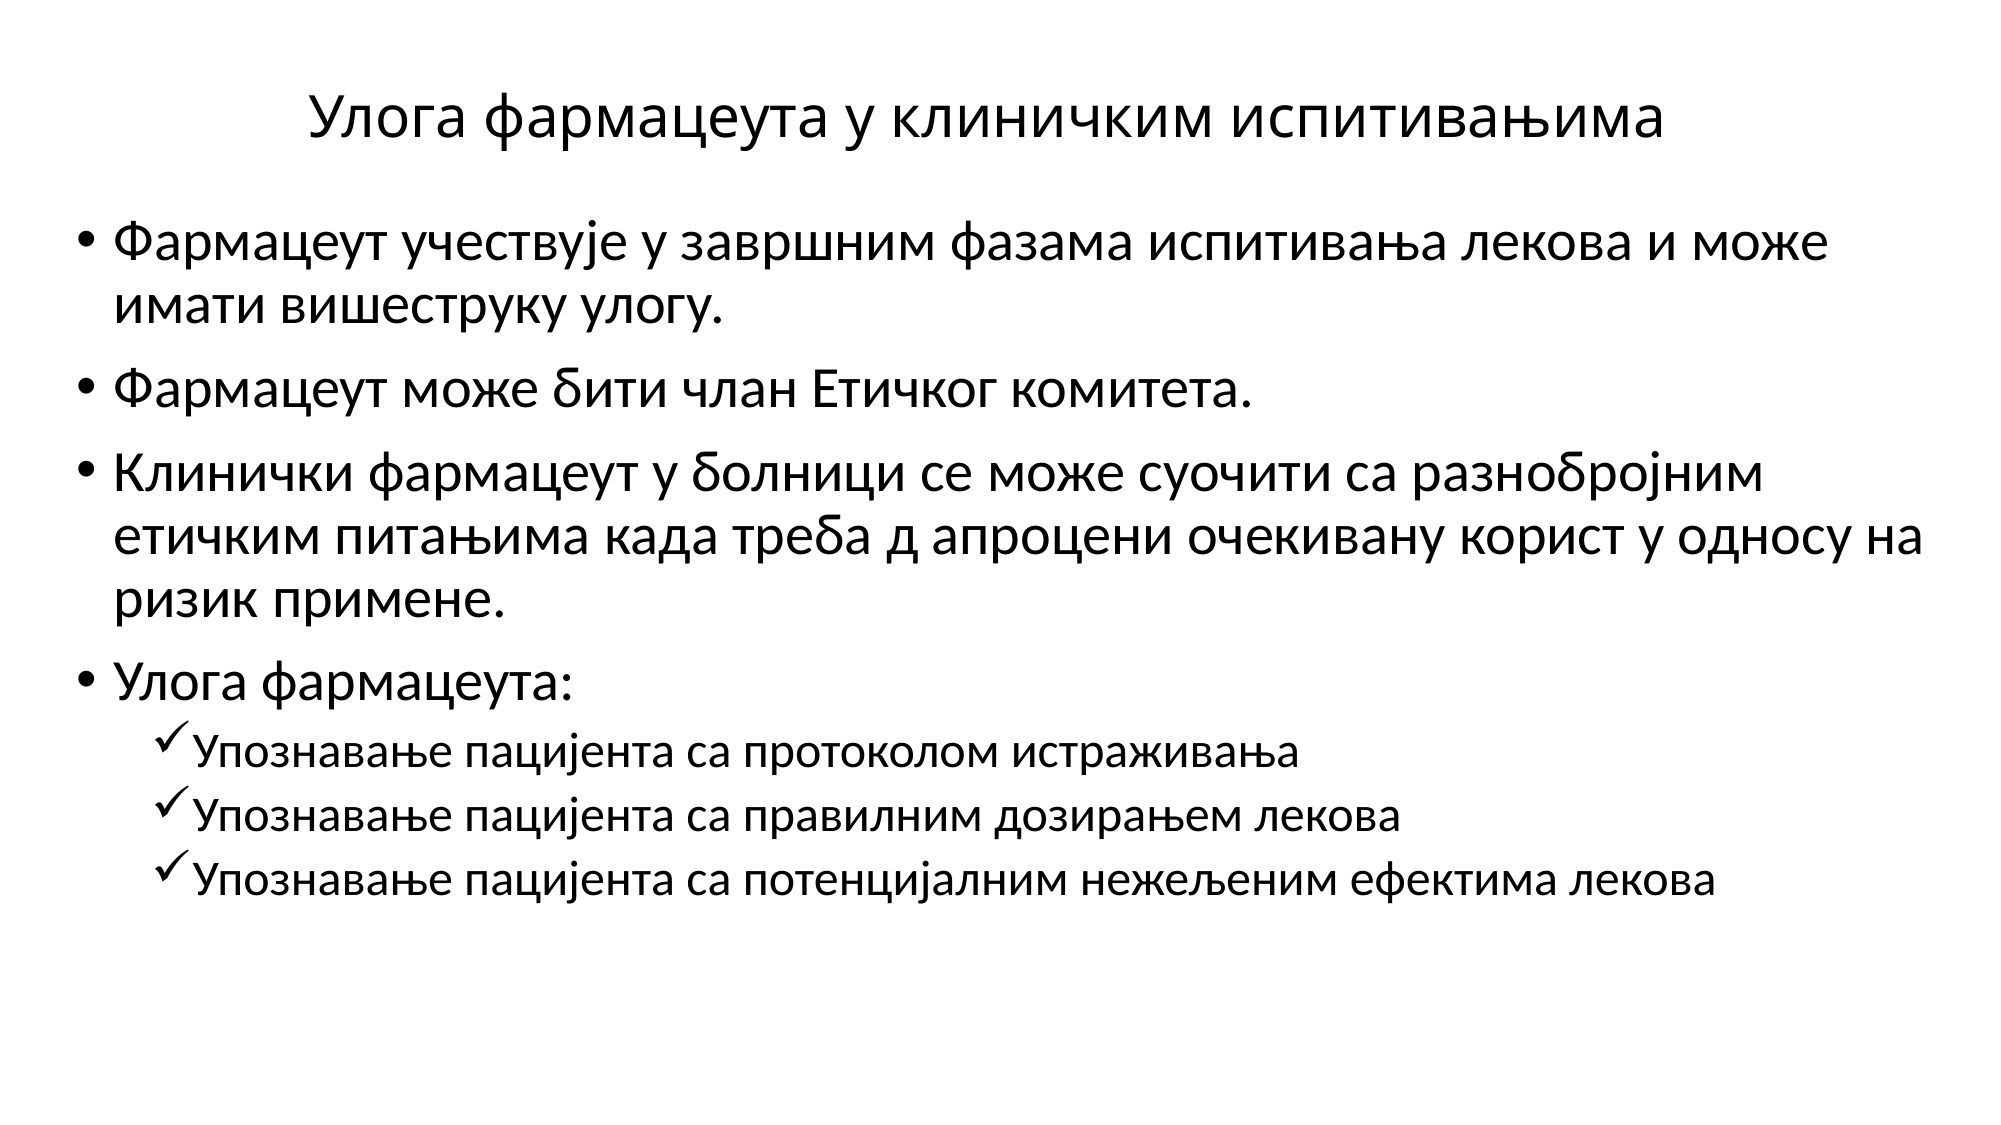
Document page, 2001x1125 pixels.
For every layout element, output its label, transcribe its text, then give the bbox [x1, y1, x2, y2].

list Фармацеут учествује у завршним фазама испитивања лекова и може имати вишеструку улогу. Фармацеут може бити члан Етичког комитета. Клинички фармацеут у болници се може суочити са разнобројним етичким питањима када треба д апроцени очекивану корист у односу на ризик примене. Улога фармацеута: Упознавање пацијента са протоколом истраживања Упознавање пацијента са правилним дозирањем лекова Упознавање пацијента са потенцијалним нежељеним ефектима лекова [61, 202, 1946, 1091]
title Улога фармацеута у клиничким испитивањима [124, 54, 1850, 184]
